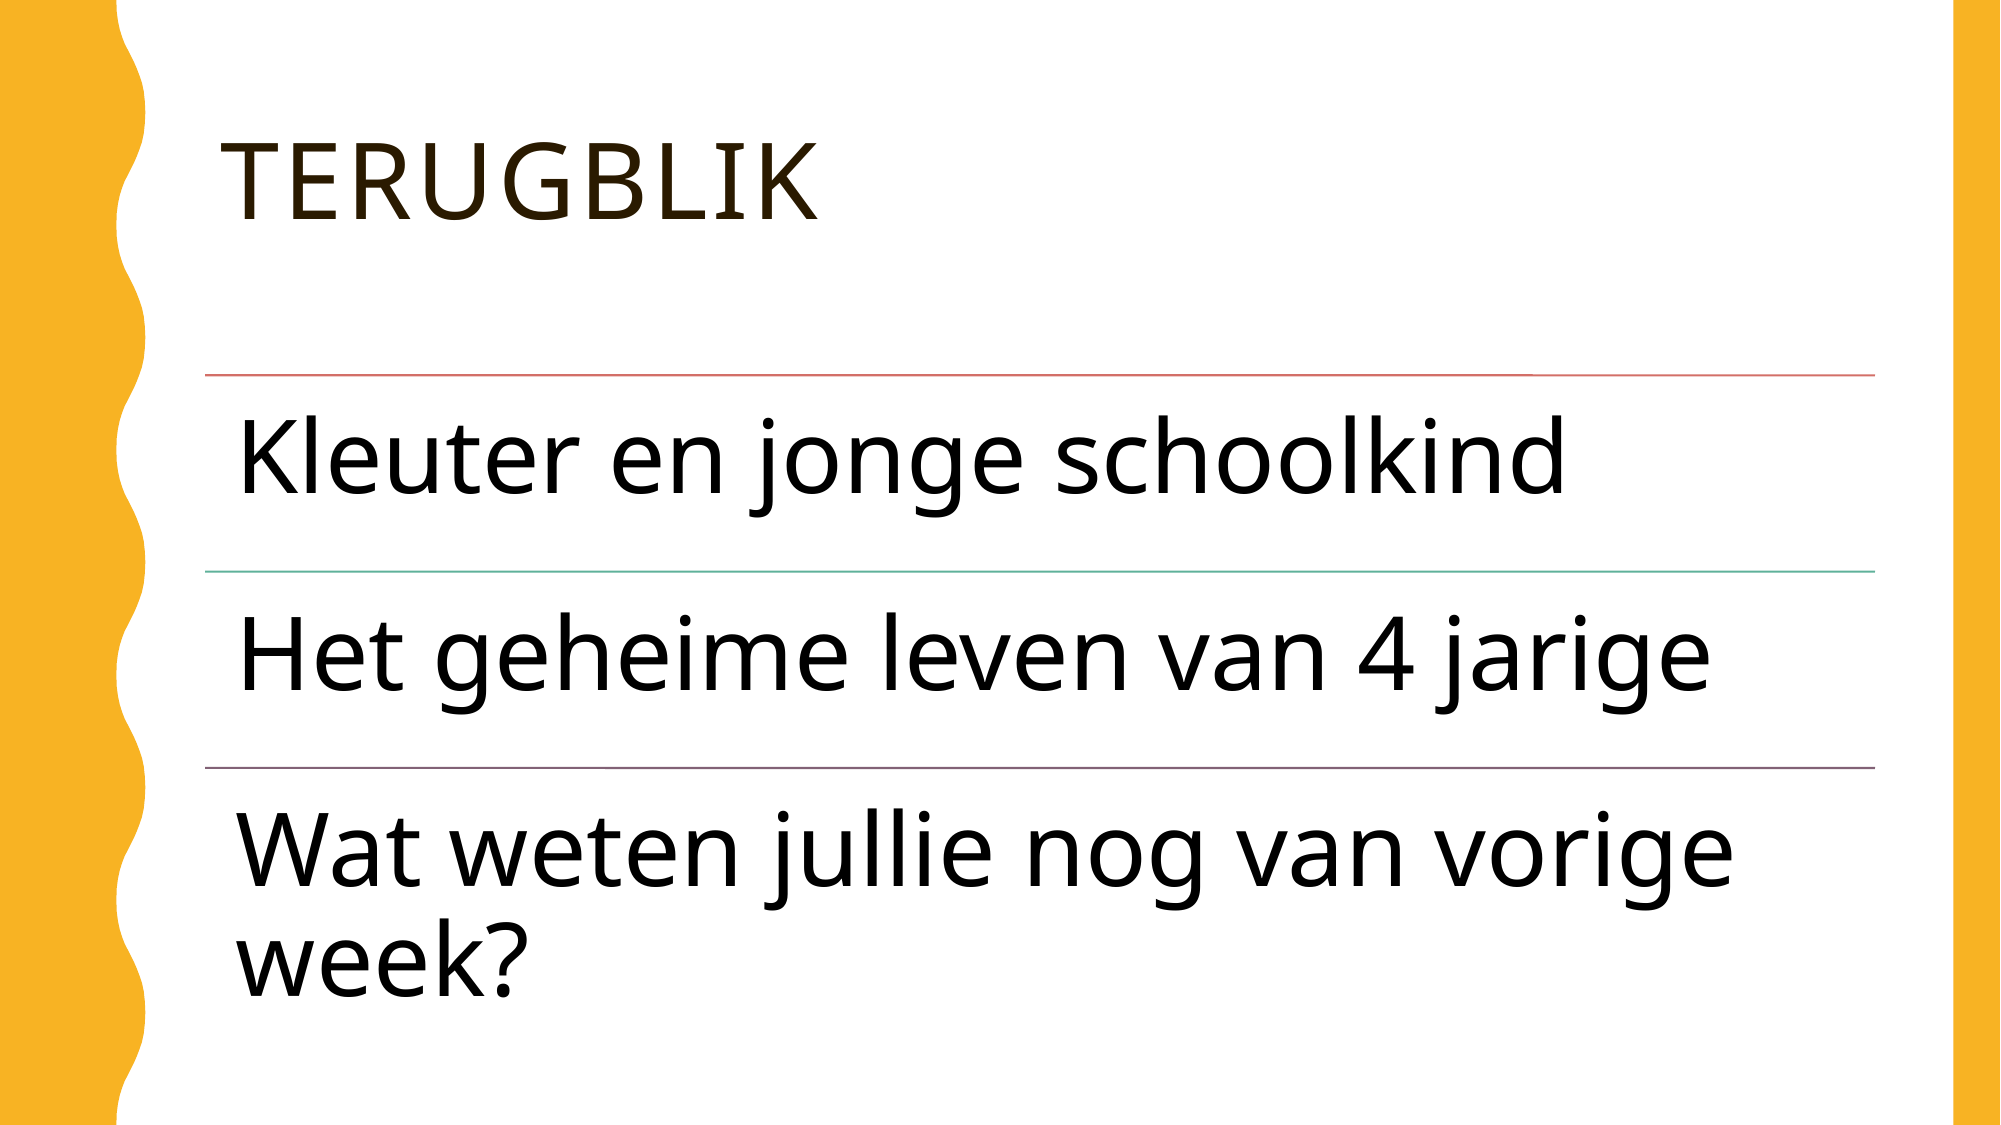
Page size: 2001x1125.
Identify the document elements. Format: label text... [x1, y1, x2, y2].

text_box [1952, 0, 2000, 1125]
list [205, 374, 1875, 965]
text_box [0, 0, 146, 1125]
text_box [117, 0, 1952, 1125]
title terugblik [205, 62, 1875, 308]
